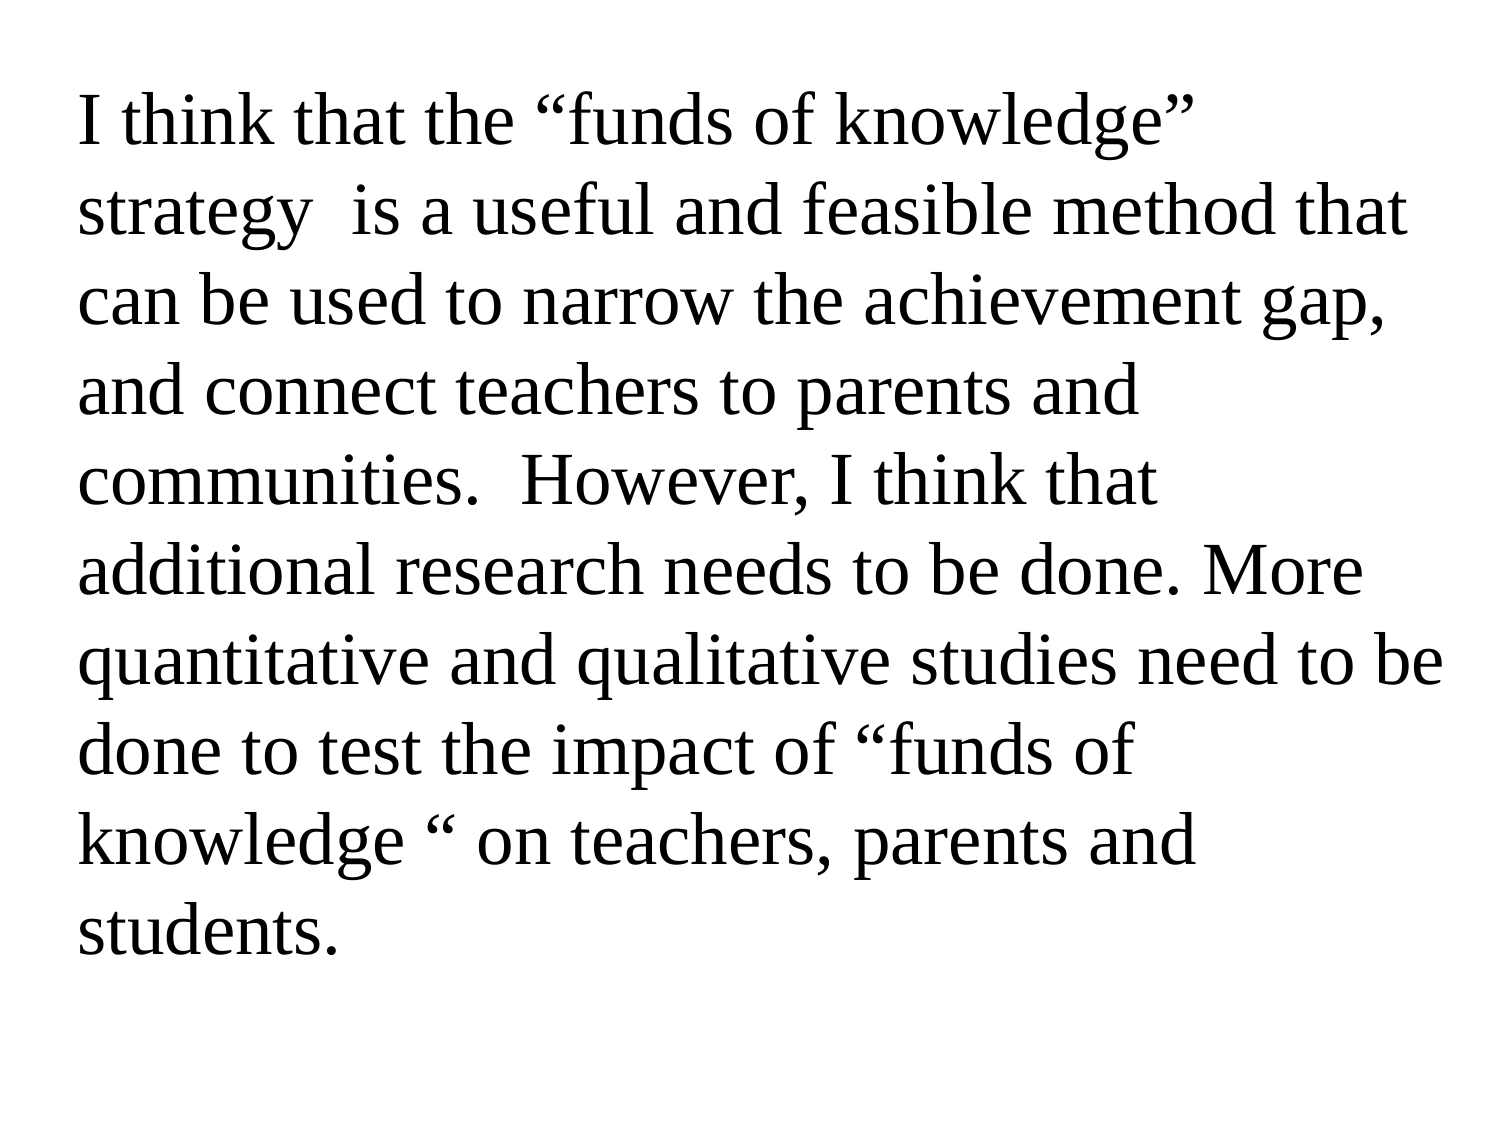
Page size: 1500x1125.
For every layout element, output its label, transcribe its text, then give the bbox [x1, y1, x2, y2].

text_box I think that the “funds of knowledge” strategy is a useful and feasible method that can be used to narrow the achievement gap, and connect teachers to parents and communities. However, I think that additional research needs to be done. More quantitative and qualitative studies need to be done to test the impact of “funds of knowledge “ on teachers, parents and students. [62, 62, 1463, 978]
